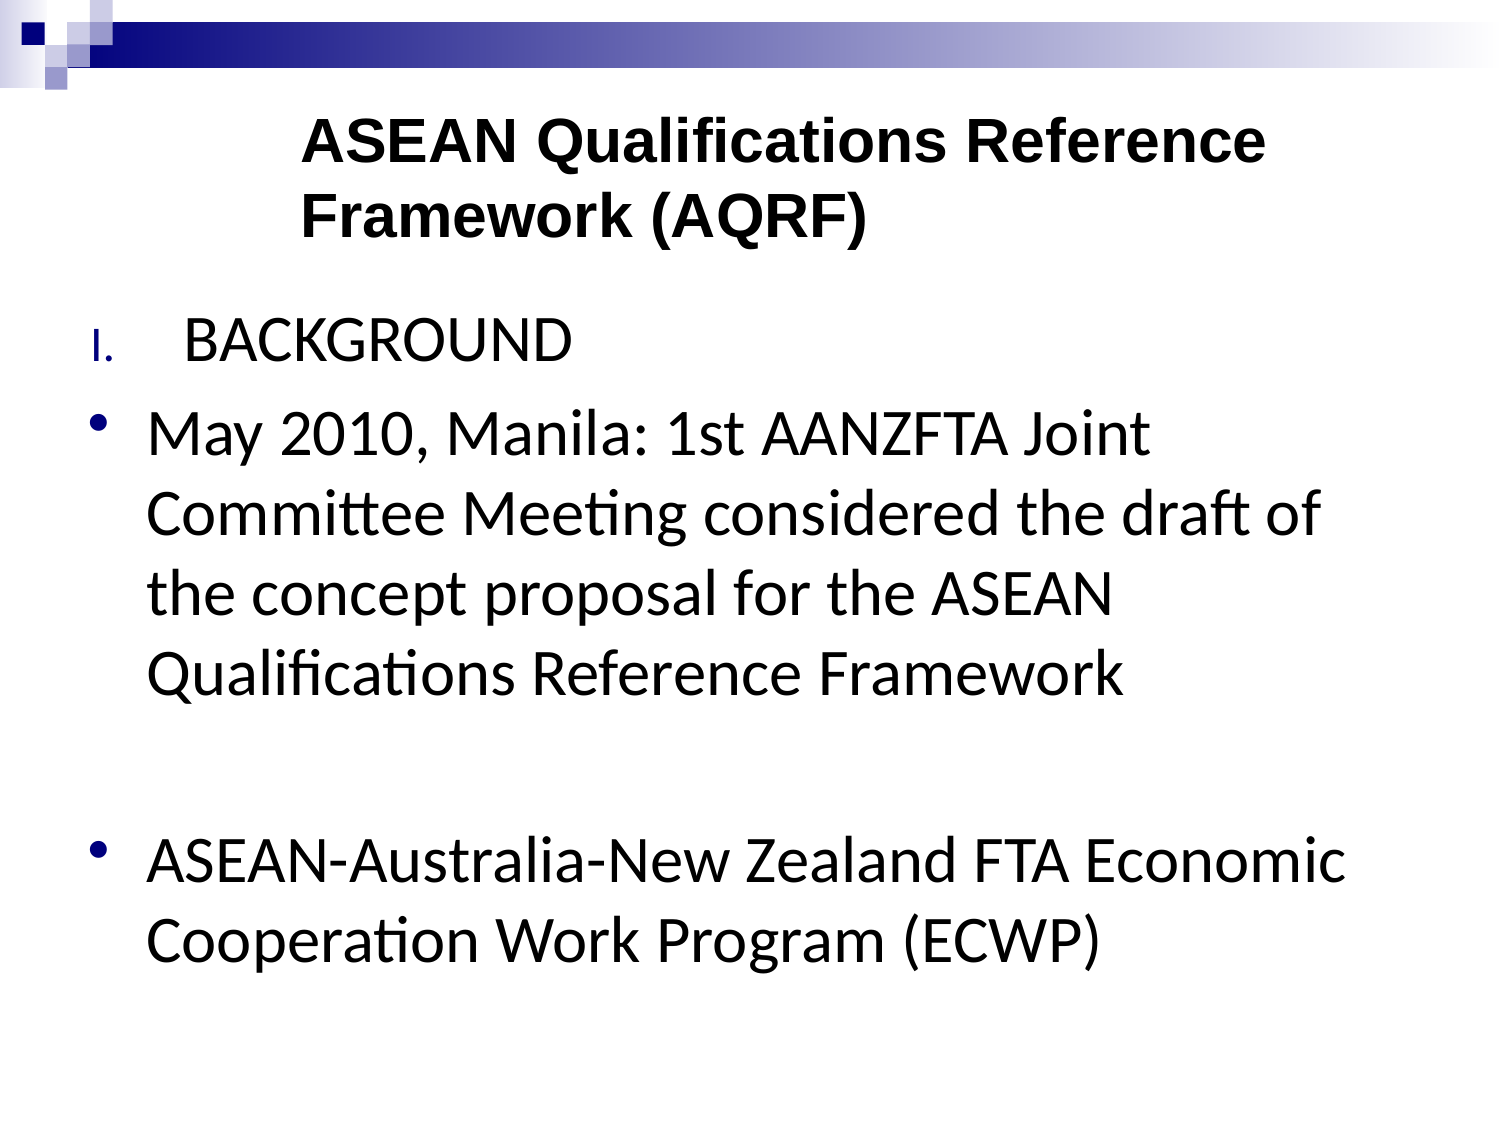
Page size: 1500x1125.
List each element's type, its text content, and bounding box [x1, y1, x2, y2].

list BACKGROUND May 2010, Manila: 1st AANZFTA Joint Committee Meeting considered the draft of the concept proposal for the ASEAN Qualifications Reference Framework ASEAN-Australia-New Zealand FTA Economic Cooperation Work Program (ECWP) [74, 287, 1426, 1013]
title ASEAN Qualifications Reference Framework (AQRF) [112, 62, 1463, 288]
